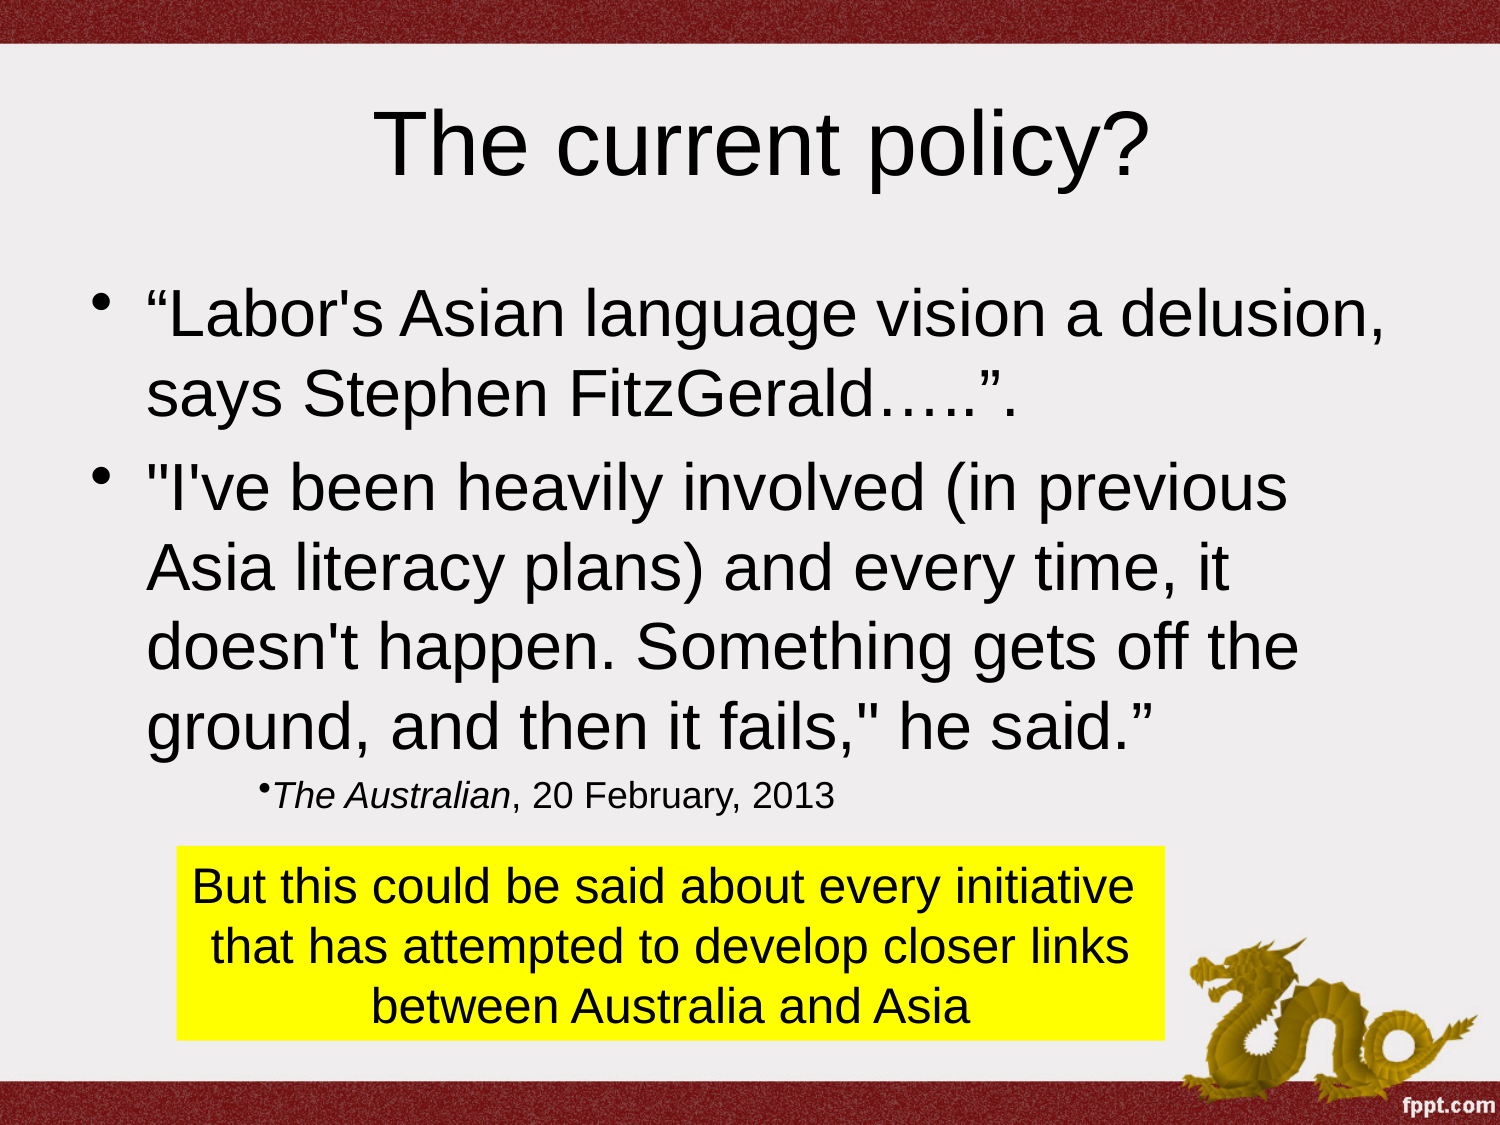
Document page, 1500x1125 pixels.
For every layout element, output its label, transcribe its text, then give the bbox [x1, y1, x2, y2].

title The current policy? [74, 44, 1426, 233]
list “Labor's Asian language vision a delusion, says Stephen FitzGerald…..”. "I've been heavily involved (in previous Asia literacy plans) and every time, it doesn't happen. Something gets off the ground, and then it fails," he said.” The Australian, 20 February, 2013 [74, 262, 1426, 1006]
picture [0, 0, 1500, 1125]
text_box But this could be said about every initiative that has attempted to develop closer links between Australia and Asia [176, 845, 1165, 1041]
